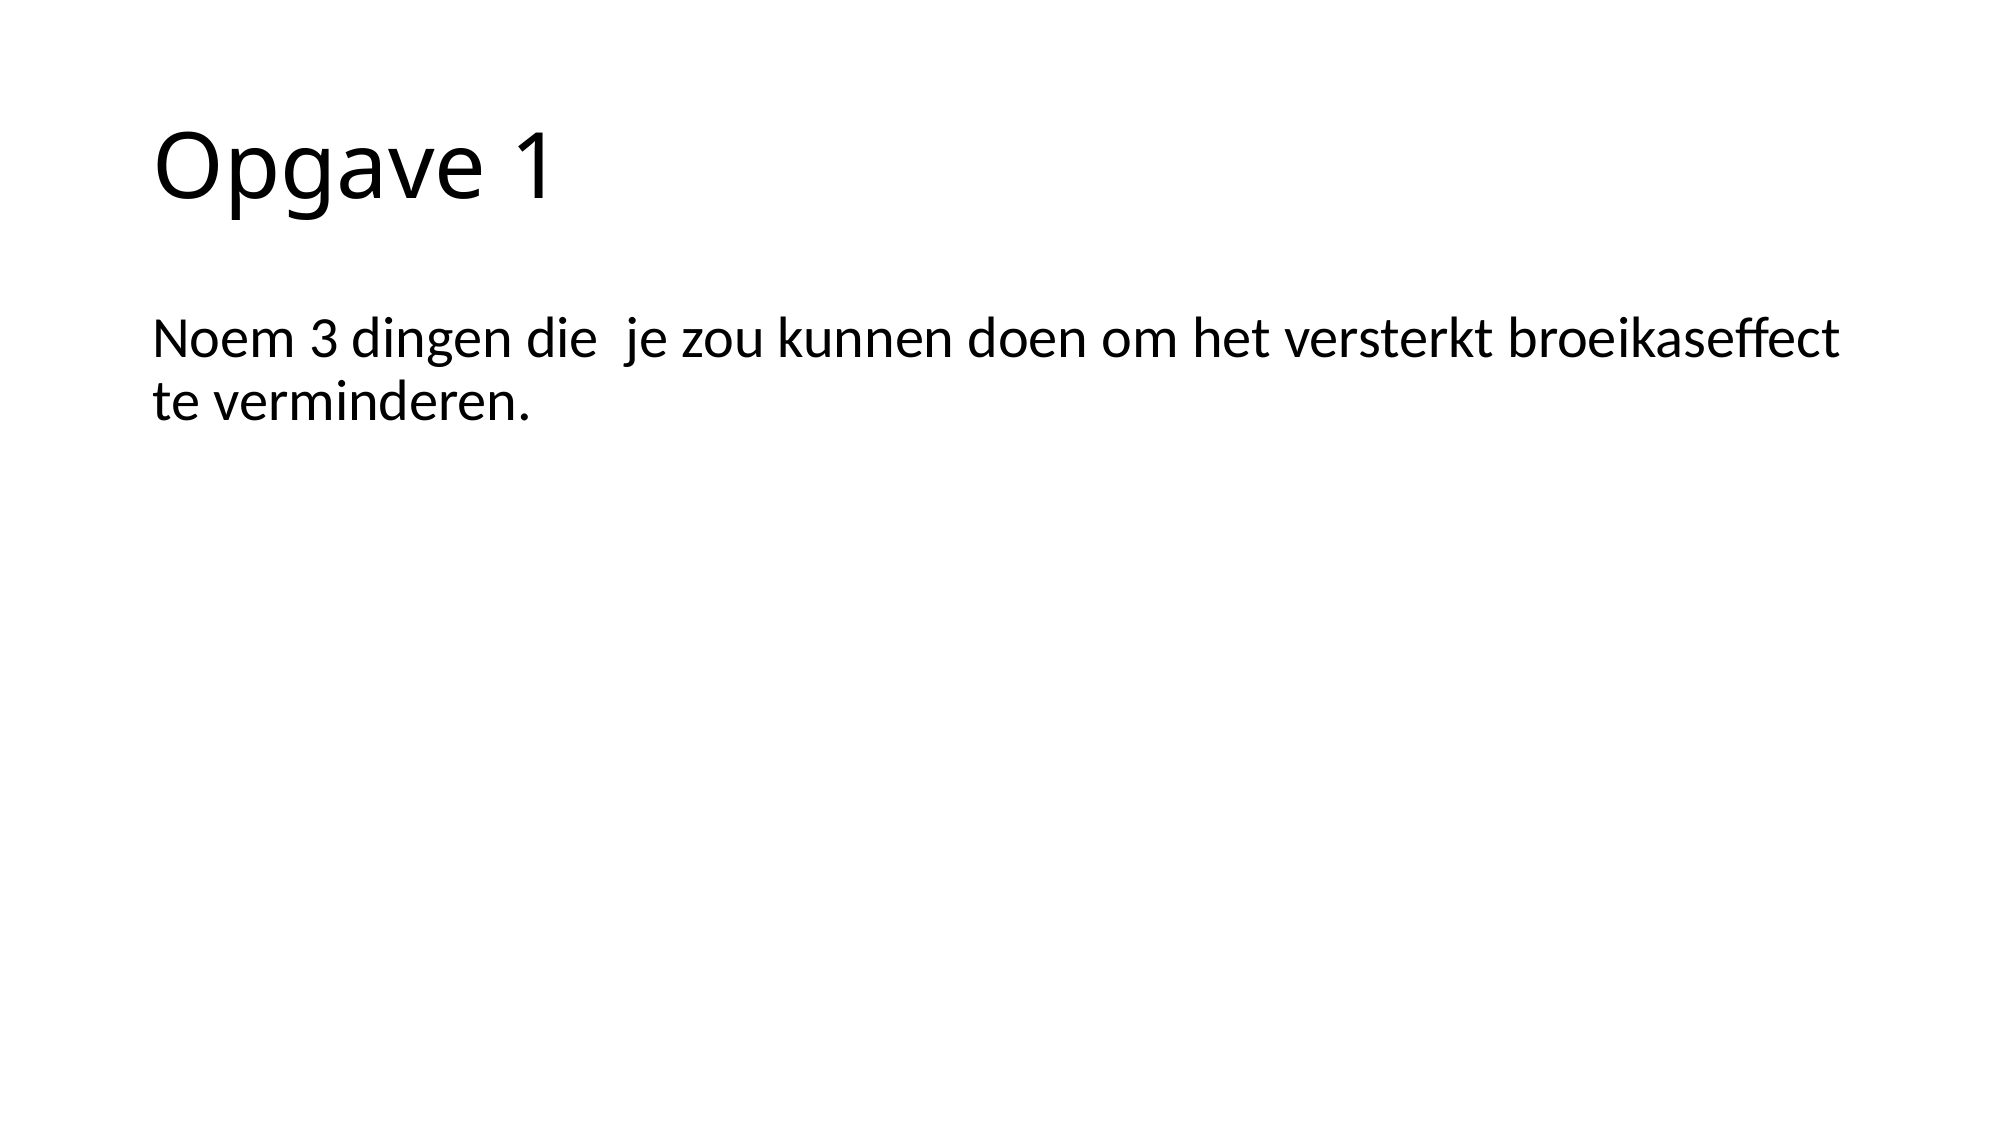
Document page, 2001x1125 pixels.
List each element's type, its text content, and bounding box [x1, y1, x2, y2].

list Noem 3 dingen die je zou kunnen doen om het versterkt broeikaseffect te verminderen. [137, 299, 1863, 1014]
title Opgave 1 [137, 59, 1863, 278]
